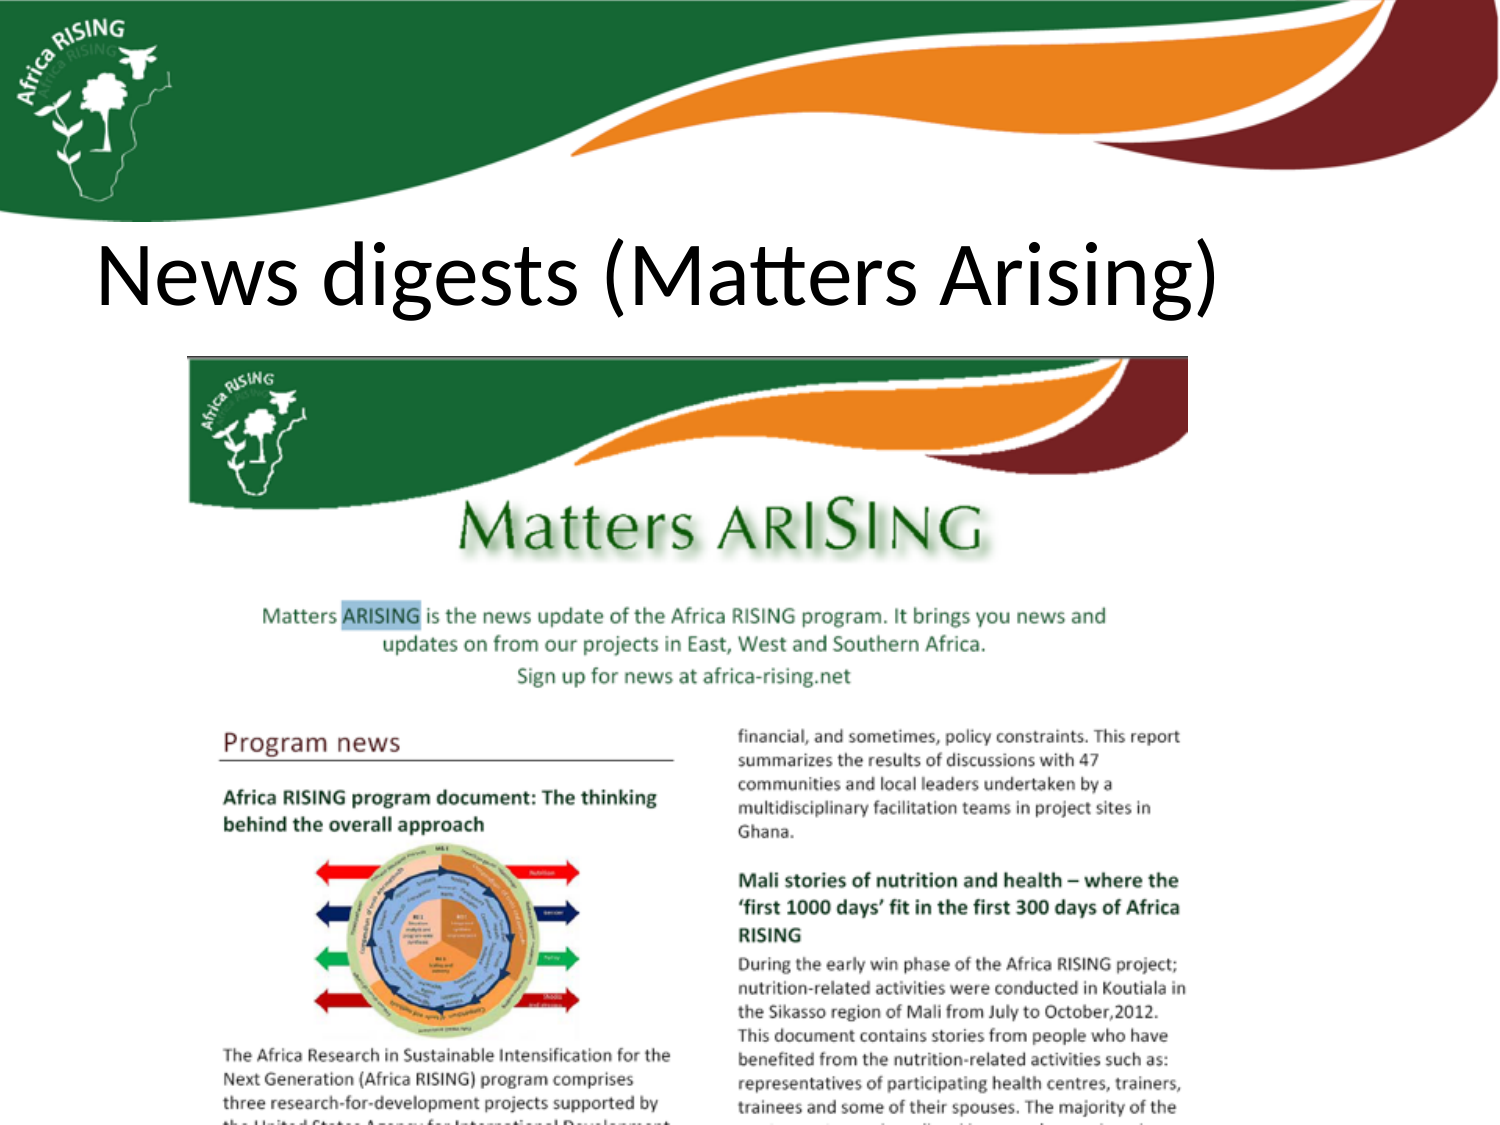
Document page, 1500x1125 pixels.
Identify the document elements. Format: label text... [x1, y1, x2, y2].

picture [187, 356, 1188, 1125]
title News digests (Matters Arising) [62, 174, 1412, 363]
picture [0, 0, 1499, 222]
